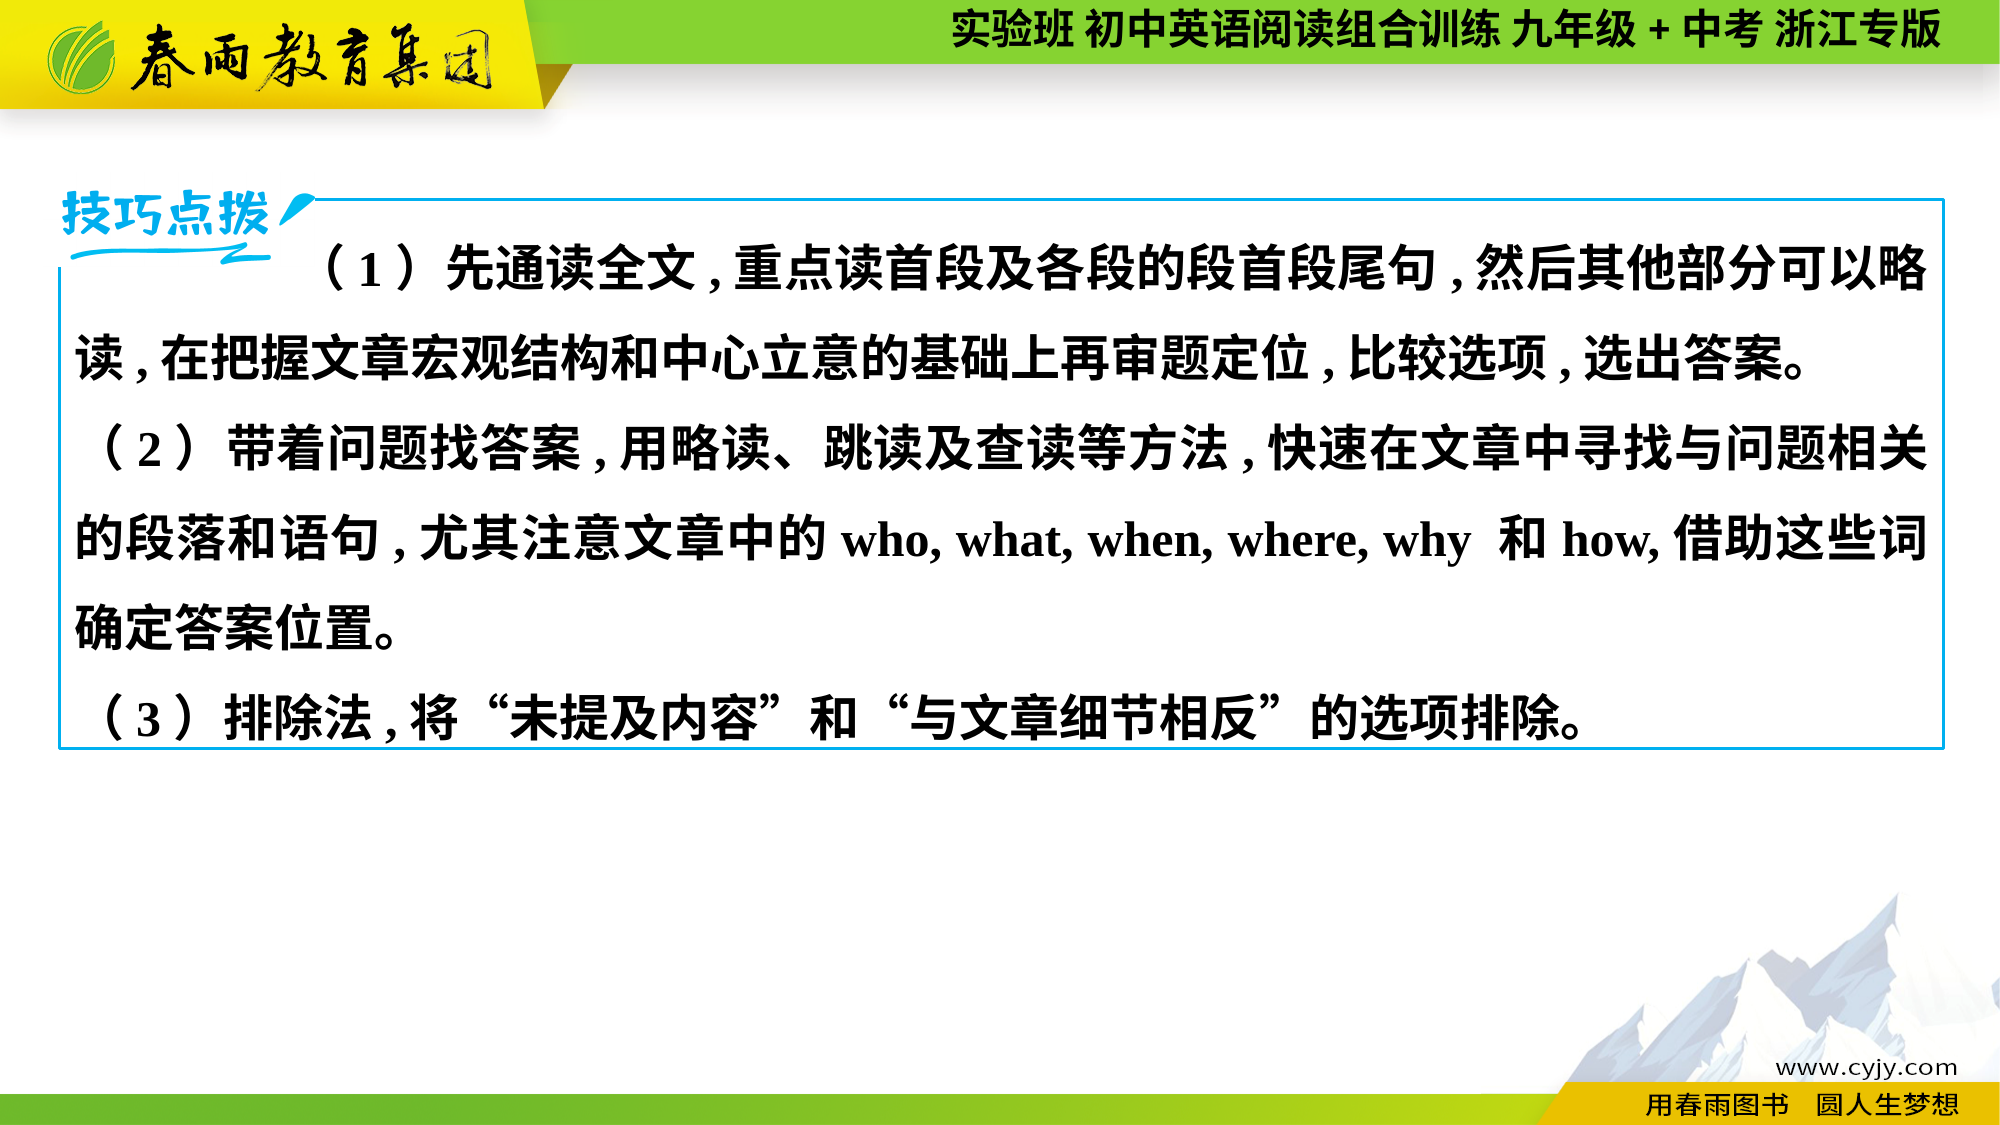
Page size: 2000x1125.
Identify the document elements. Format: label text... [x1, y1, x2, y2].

list （1）先通读全文,重点读首段及各段的段首段尾句,然后其他部分可以略读,在把握文章宏观结构和中心立意的基础上再审题定位,比较选项,选出答案。 （2）带着问题找答案,用略读、跳读及查读等方法,快速在文章中寻找与问题相关的段落和语句,尤其注意文章中的who, what, when, where, why 和how,借助这些词确定答案位置。 （3）排除法,将“未提及内容”和“与文章细节相反”的选项排除。 [59, 199, 1944, 749]
picture [0, 0, 2000, 1125]
